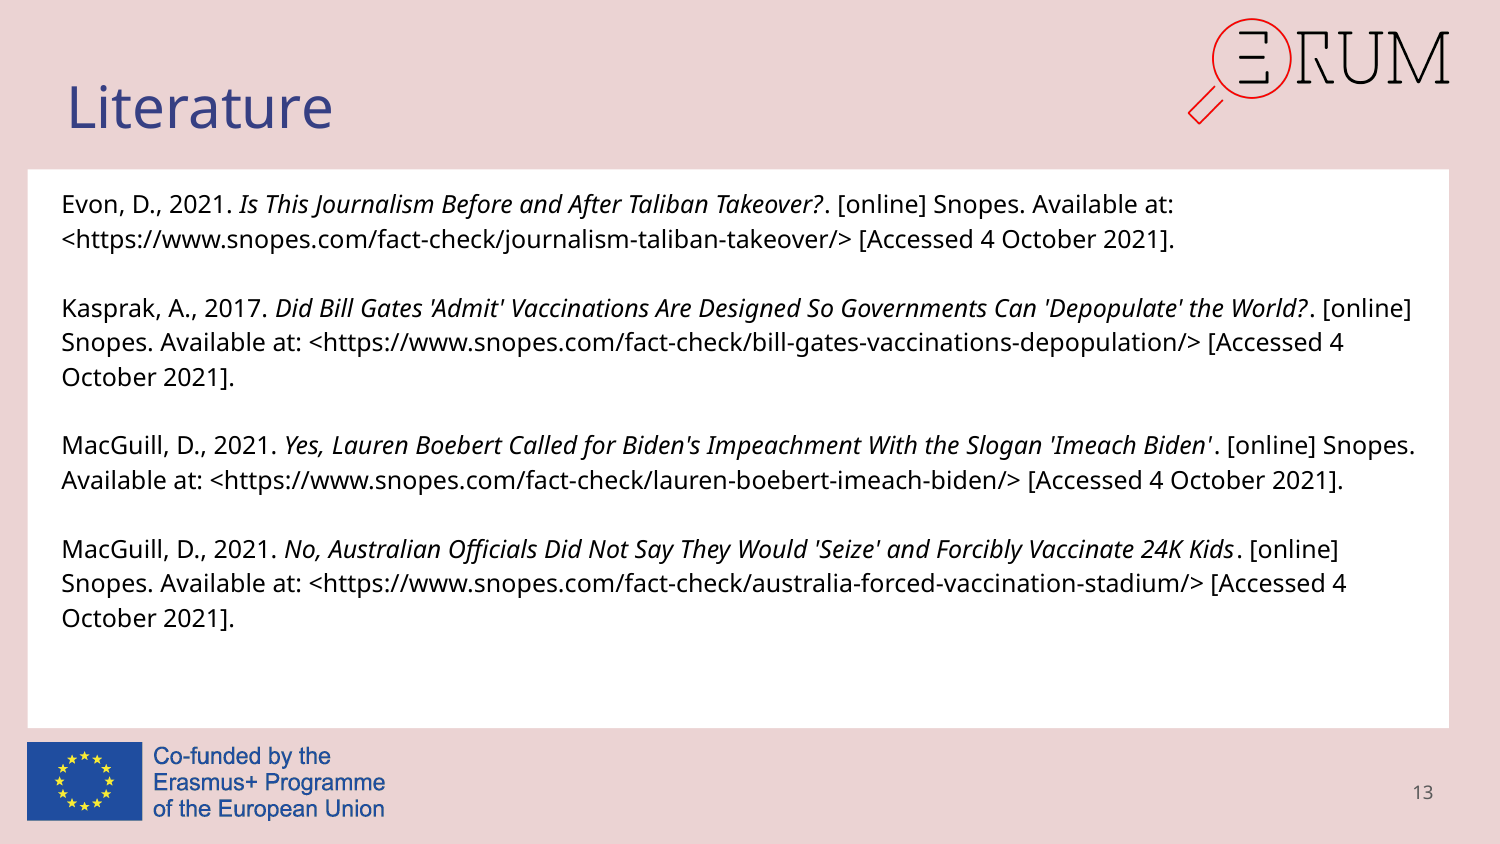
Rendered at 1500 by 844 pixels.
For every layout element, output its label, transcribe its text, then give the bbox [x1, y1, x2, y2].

picture [27, 742, 385, 821]
slide_number 13 [1358, 761, 1449, 826]
title Literature [51, 55, 1168, 150]
list Evon, D., 2021. Is This Journalism Before and After Taliban Takeover?. [online] Snopes. Available at: <https://www.snopes.com/fact-check/journalism-taliban-takeover/> [Accessed 4 October 2021]. Kasprak, A., 2017. Did Bill Gates 'Admit' Vaccinations Are Designed So Governments Can 'Depopulate' the World?. [online] Snopes. Available at: <https://www.snopes.com/fact-check/bill-gates-vaccinations-depopulation/> [Accessed 4 October 2021]. MacGuill, D., 2021. Yes, Lauren Boebert Called for Biden's Impeachment With the Slogan 'Imeach Biden'. [online] Snopes. Available at: <https://www.snopes.com/fact-check/lauren-boebert-imeach-biden/> [Accessed 4 October 2021]. MacGuill, D., 2021. No, Australian Officials Did Not Say They Would 'Seize' and Forcibly Vaccinate 24K Kids. [online] Snopes. Available at: <https://www.snopes.com/fact-check/australia-forced-vaccination-stadium/> [Accessed 4 October 2021]. [27, 169, 1449, 729]
picture [1136, 0, 1500, 137]
